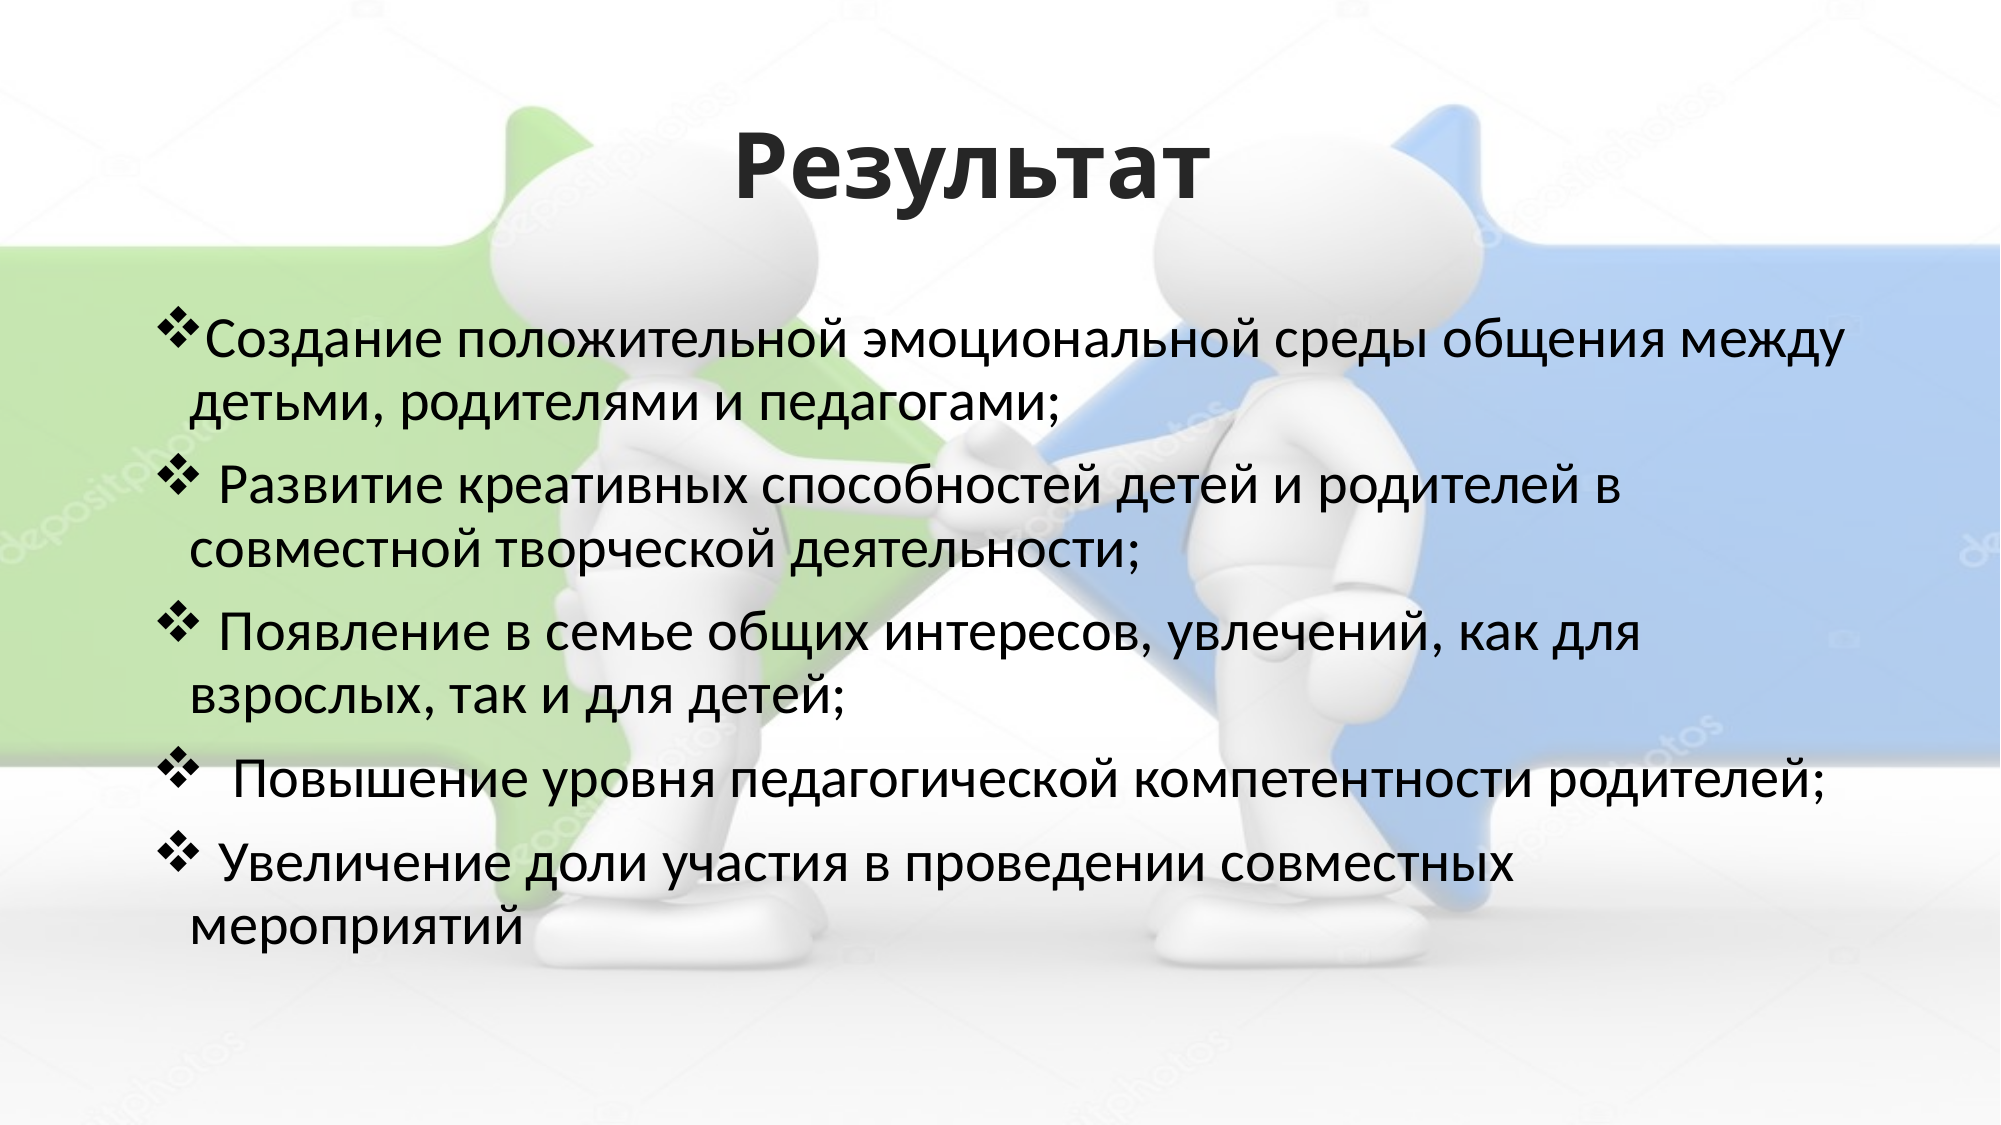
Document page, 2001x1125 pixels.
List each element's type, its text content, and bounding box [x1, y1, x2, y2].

list Создание положительной эмоциональной среды общения между детьми, родителями и педагогами; Развитие креативных способностей детей и родителей в совместной творческой деятельности; Появление в семье общих интересов, увлечений, как для взрослых, так и для детей; Повышение уровня педагогической компетентности родителей; Увеличение доли участия в проведении совместных мероприятий [137, 299, 1863, 1014]
title Результат [507, 59, 1438, 278]
